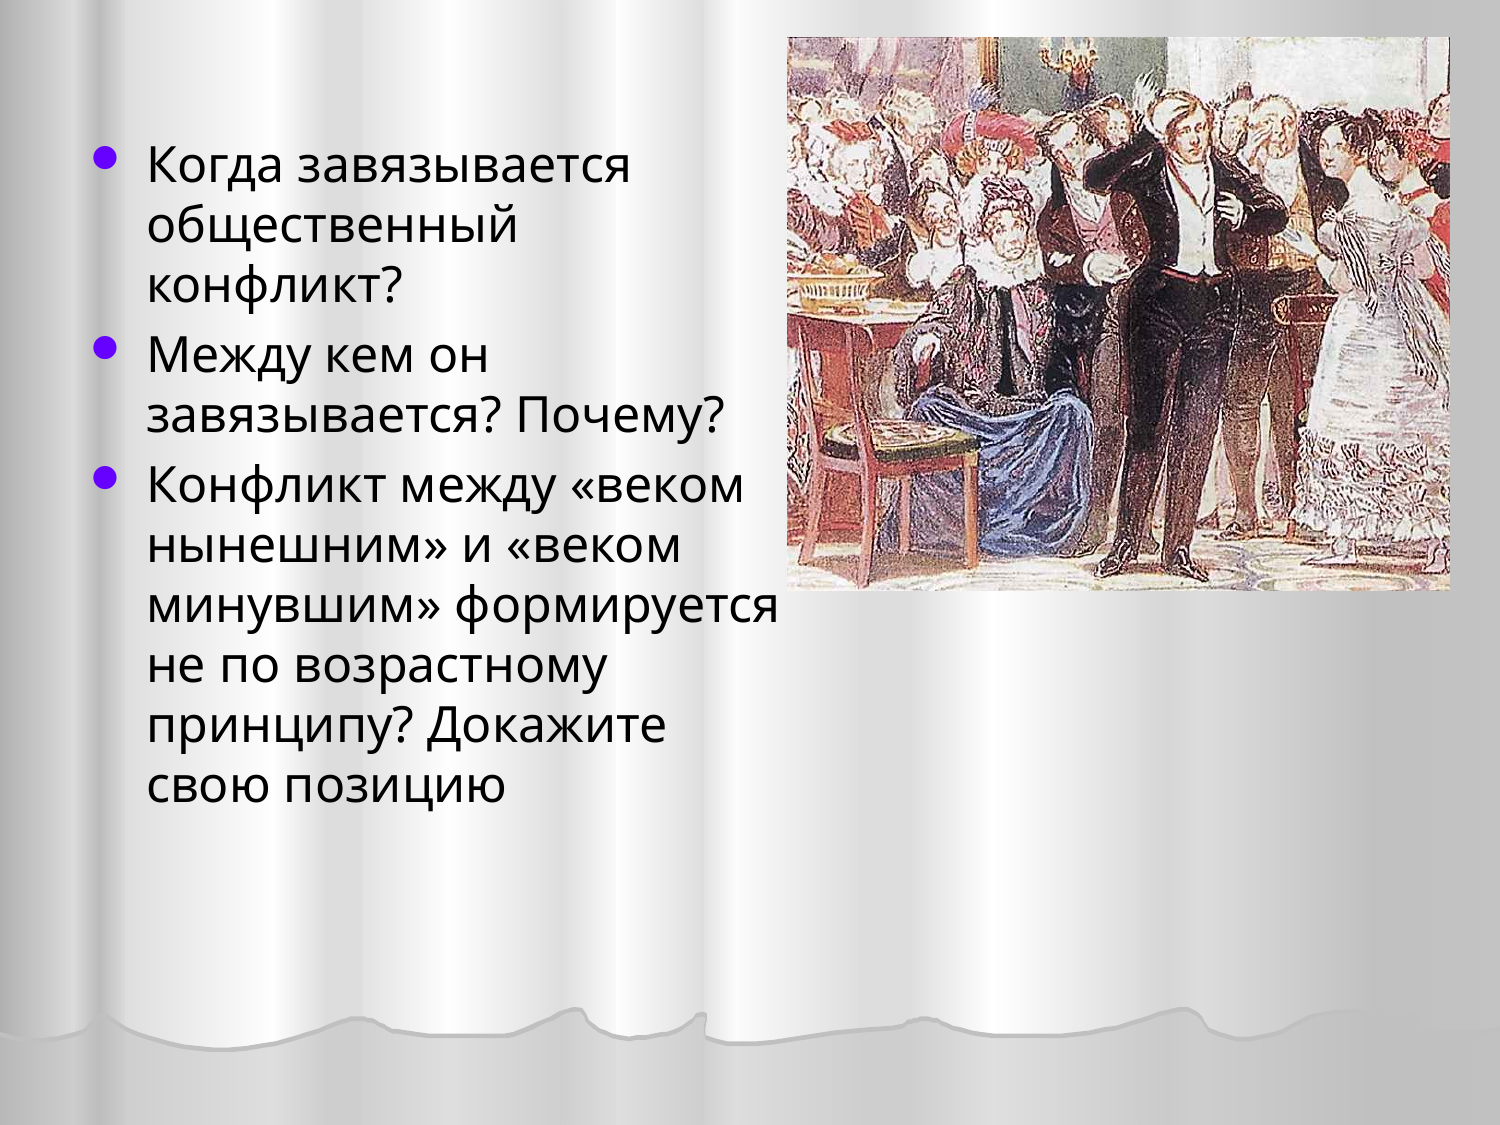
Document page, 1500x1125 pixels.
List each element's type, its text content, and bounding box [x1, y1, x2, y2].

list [787, 37, 1451, 591]
list Когда завязывается общественный конфликт? Между кем он завязывается? Почему? Конфликт между «веком нынешним» и «веком минувшим» формируется не по возрастному принципу? Докажите свою позицию [74, 124, 801, 869]
